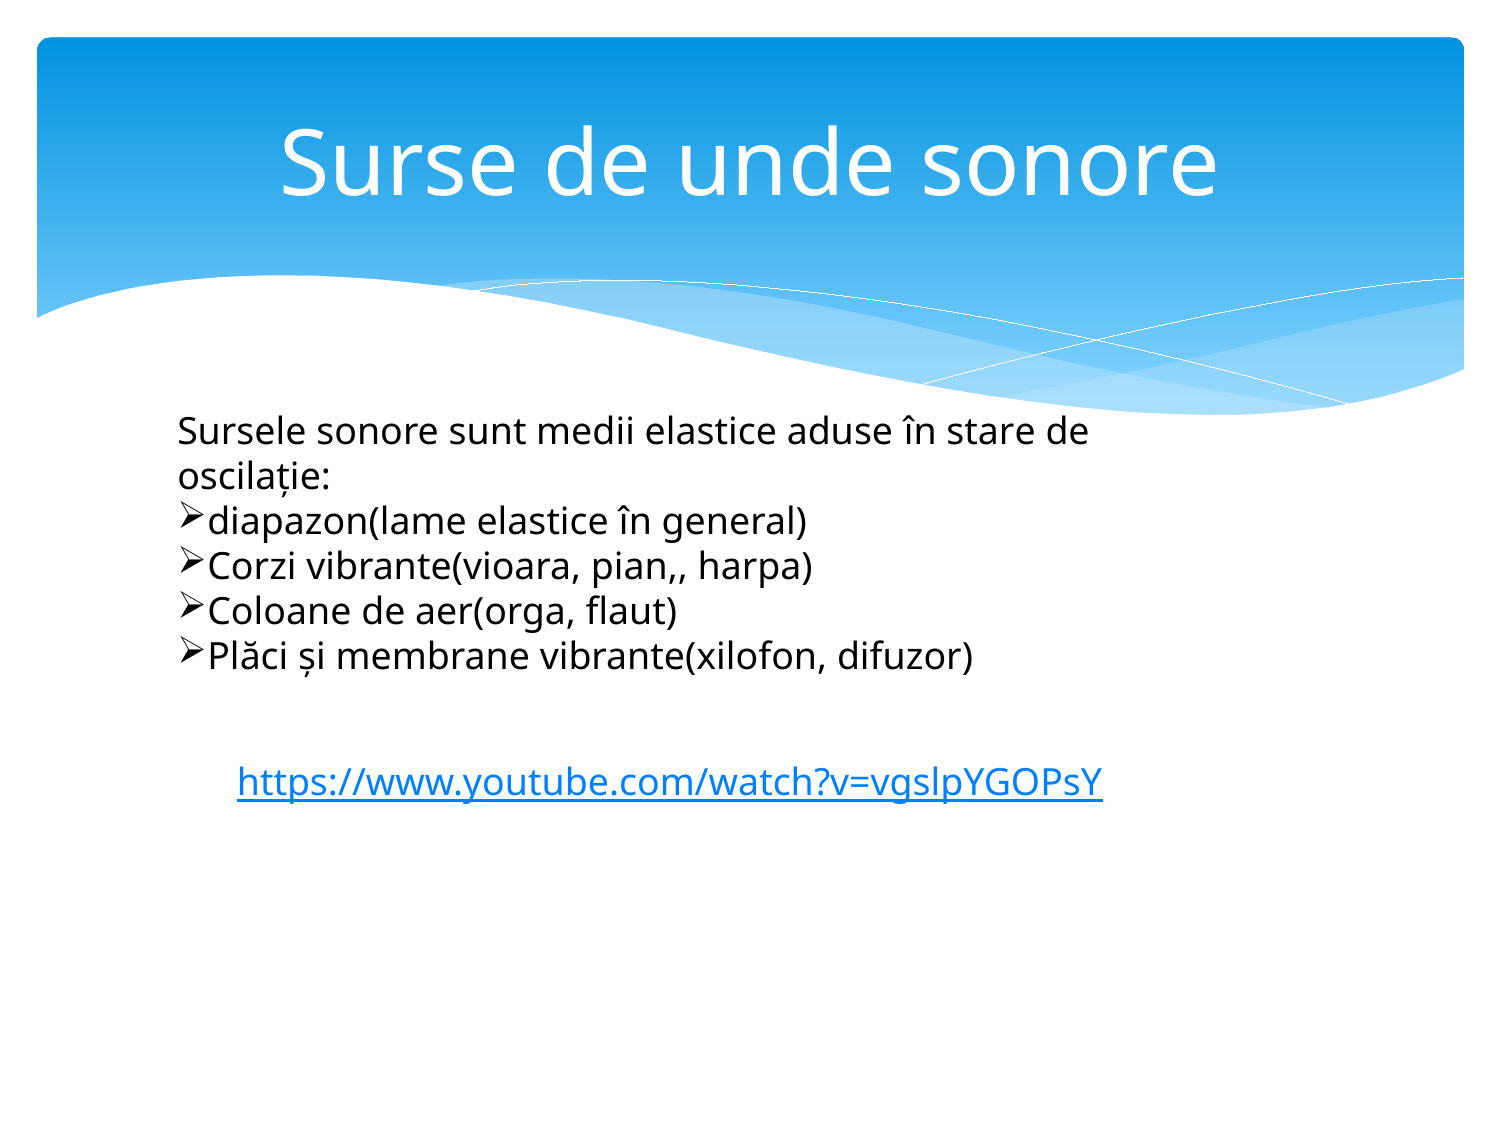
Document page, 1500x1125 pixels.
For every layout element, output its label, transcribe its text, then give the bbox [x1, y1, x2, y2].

text_box Sursele sonore sunt medii elastice aduse în stare de oscilație: diapazon(lame elastice în general) Corzi vibrante(vioara, pian,, harpa) Coloane de aer(orga, flaut) Plăci și membrane vibrante(xilofon, difuzor) [162, 399, 1113, 685]
text_box https://www.youtube.com/watch?v=vgslpYGOPsY [212, 751, 1175, 817]
title Surse de unde sonore [75, 55, 1425, 261]
